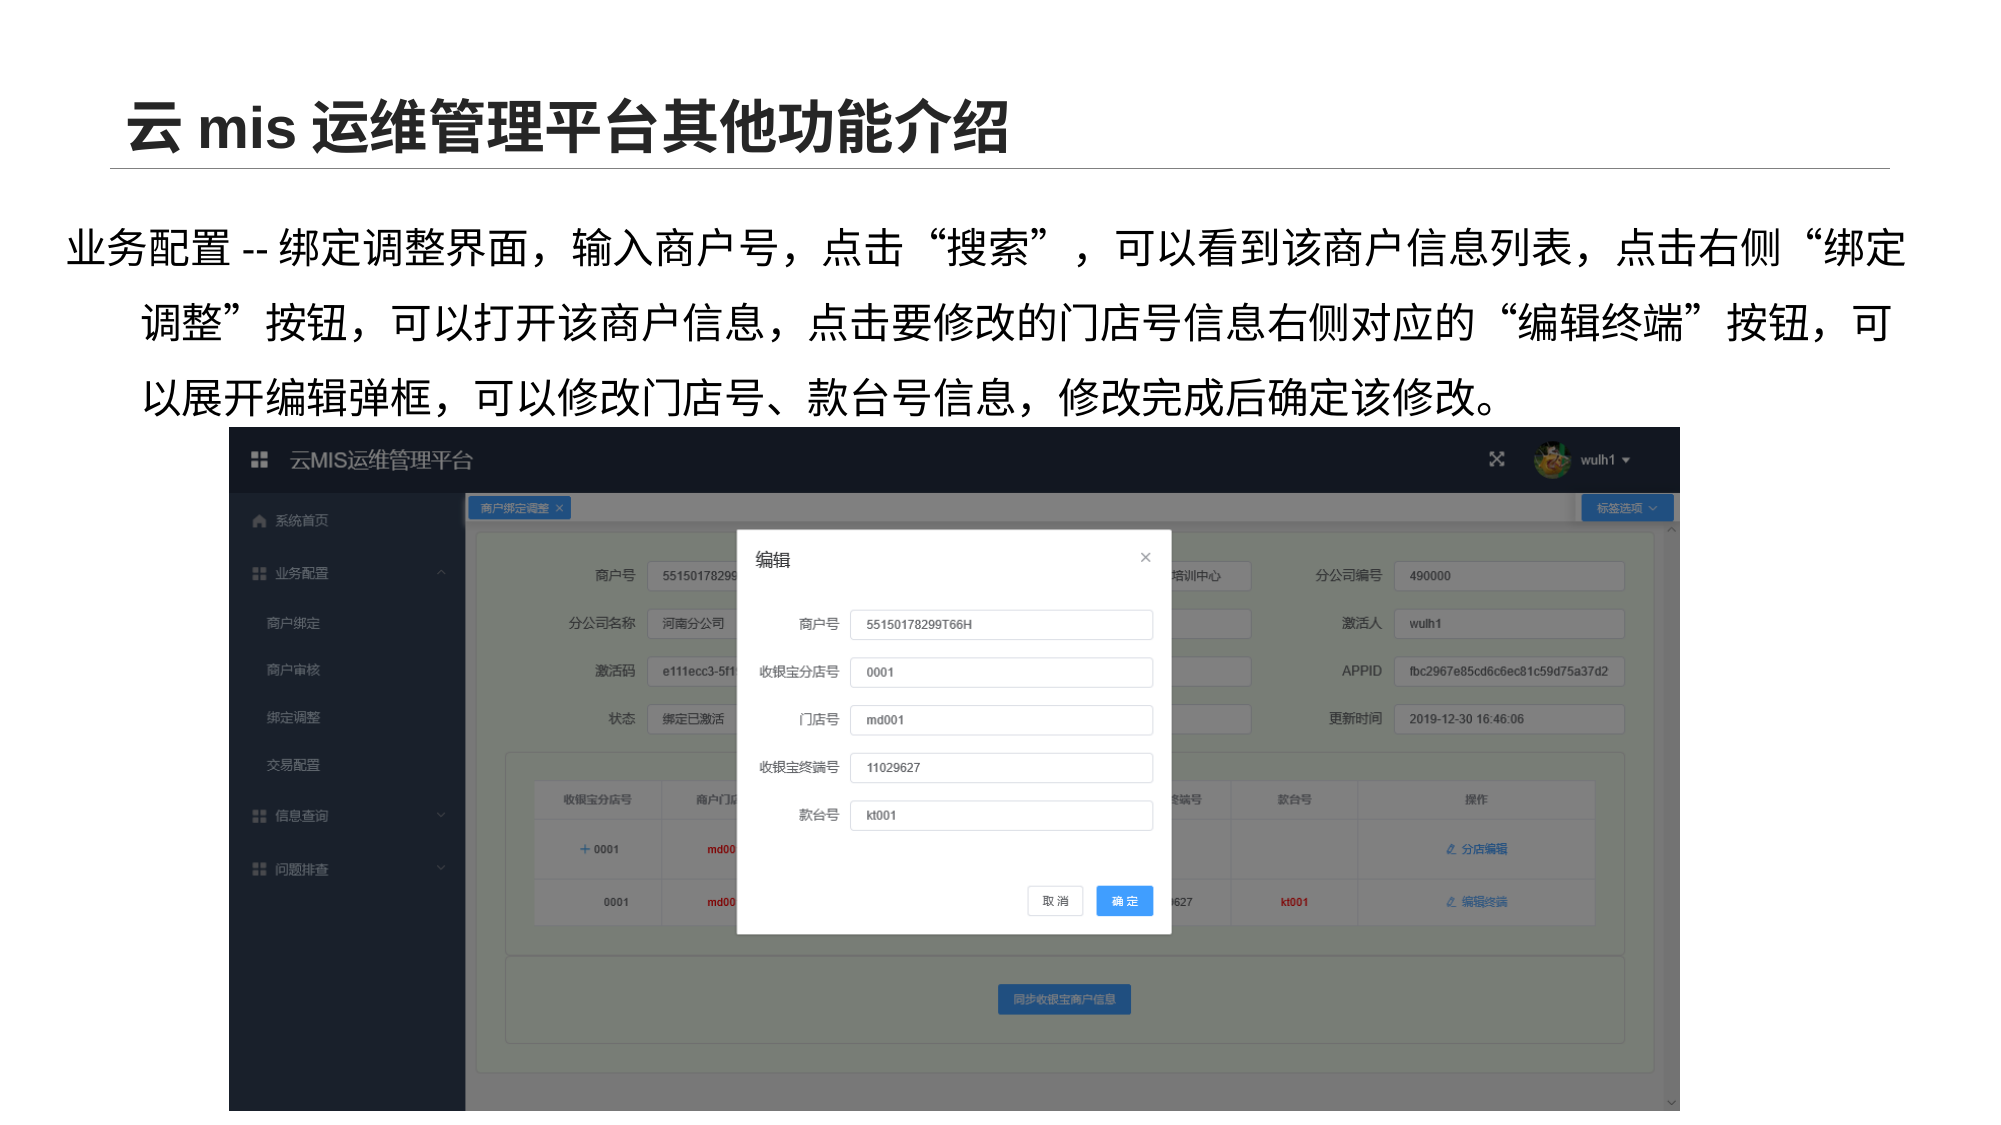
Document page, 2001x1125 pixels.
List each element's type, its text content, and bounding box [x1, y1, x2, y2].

text_box 业务配置--绑定调整界面，输入商户号，点击“搜索”，可以看到该商户信息列表，点击右侧“绑定调整”按钮，可以打开该商户信息，点击要修改的门店号信息右侧对应的“编辑终端”按钮，可以展开编辑弹框，可以修改门店号、款台号信息，修改完成后确定该修改。 [50, 189, 1950, 430]
title 云mis运维管理平台其他功能介绍 [109, 0, 1890, 169]
picture [229, 427, 1680, 1111]
